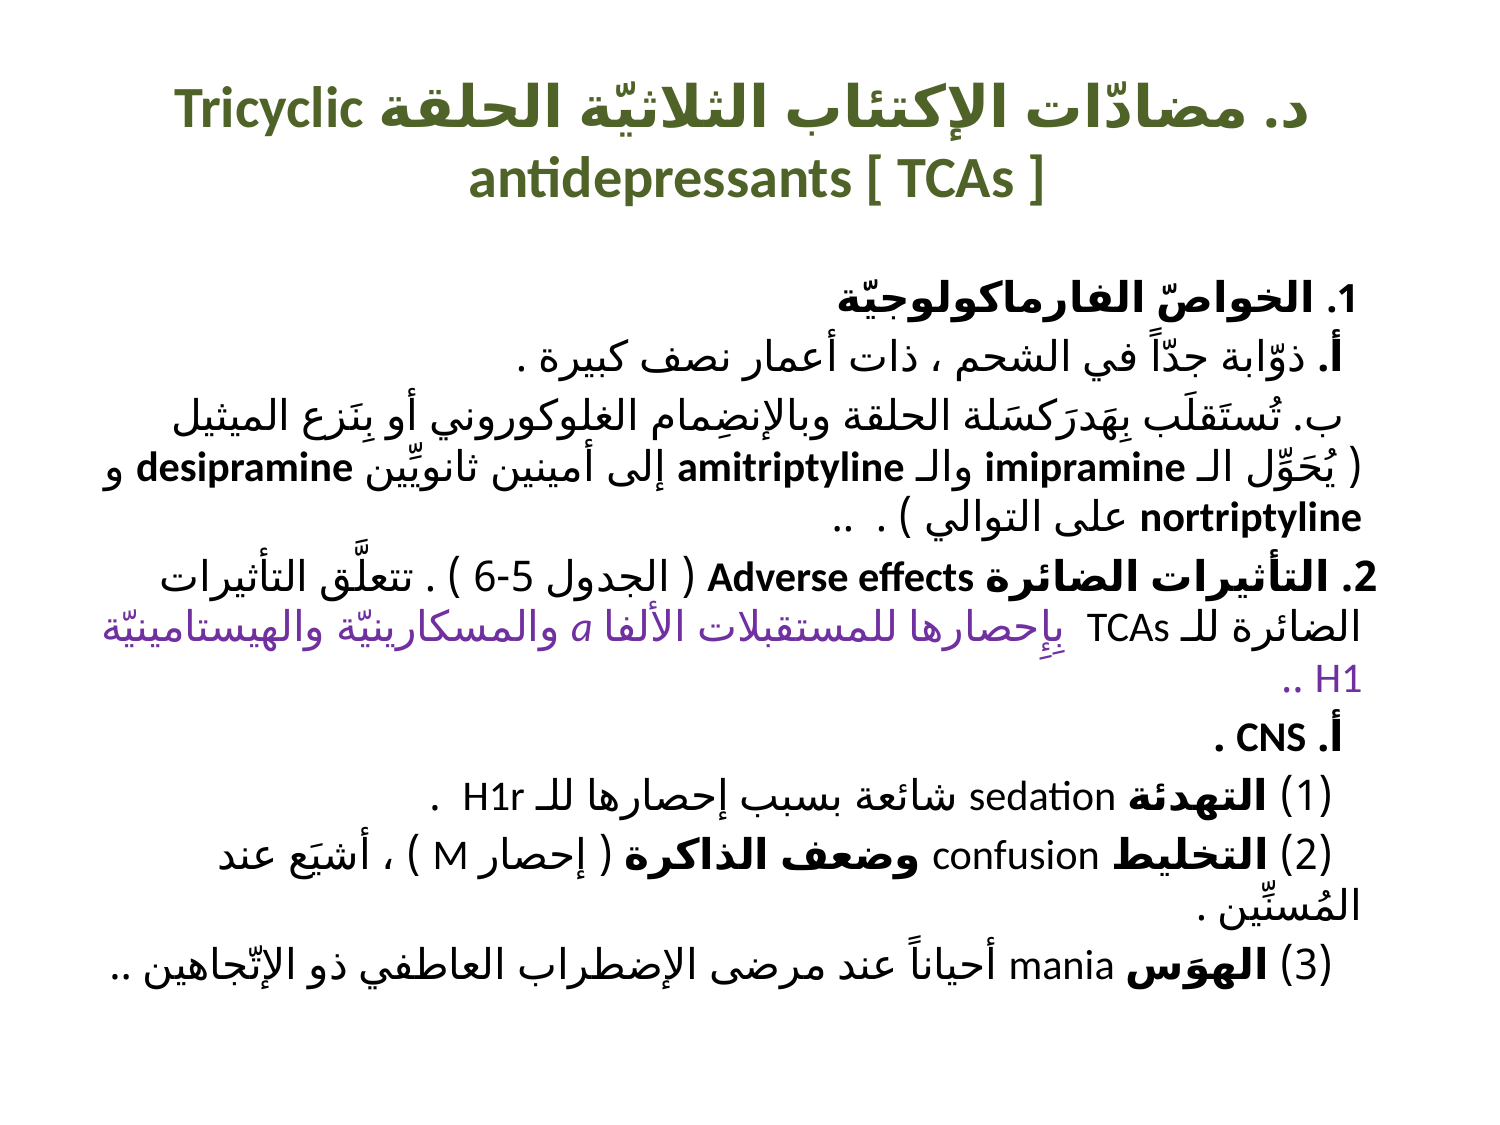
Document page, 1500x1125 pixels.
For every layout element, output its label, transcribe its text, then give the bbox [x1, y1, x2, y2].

title د. مضادّات الإكتئاب الثلاثيّة الحلقة Tricyclic antidepressants [ TCAs ] [0, 45, 1500, 233]
list 1. الخواصّ الفارماكولوجيّة أ. ذوّابة جدّاً في الشحم ، ذات أعمار نصف كبيرة . ب. تُستَقلَب بِهَدرَكسَلة الحلقة وبالإنضِمام الغلوكوروني أو بِنَزع الميثيل ( يُحَوِّل الـ imipramine والـ amitriptyline إلى أمينين ثانويِّين desipramine و nortriptyline على التوالي ) . .. 2. التأثيرات الضائرة Adverse effects ( الجدول 5-6 ) . تتعلَّق التأثيرات الضائرة للـ TCAs بِإِحصارها للمستقبلات الألفا a والمسكارينيّة والهيستامينيّة H1 .. أ. CNS . (1) التهدئة sedation شائعة بسبب إحصارها للـ H1r . (2) التخليط confusion وضعف الذاكرة ( إحصار M ) ، أشيَع عند المُسنِّين . (3) الهوَس mania أحياناً عند مرضى الإضطراب العاطفي ذو الإتّجاهين .. [75, 262, 1425, 1005]
